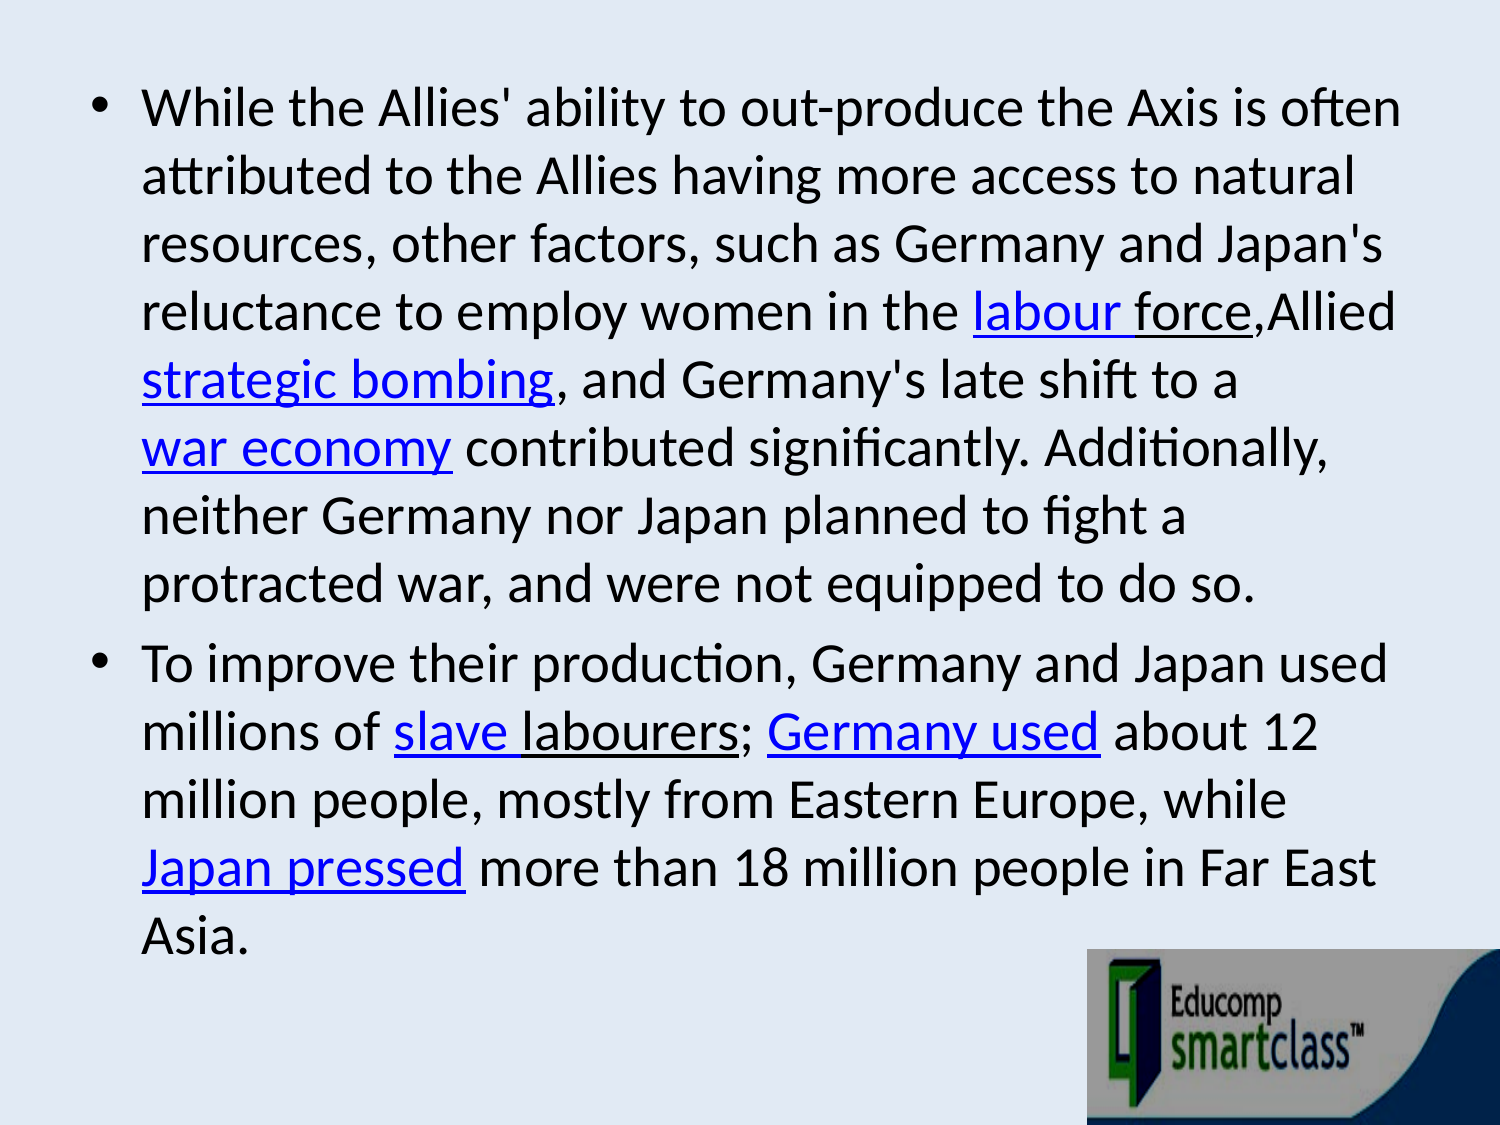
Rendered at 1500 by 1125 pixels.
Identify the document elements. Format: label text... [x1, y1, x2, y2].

picture [1087, 949, 1500, 1125]
list While the Allies' ability to out-produce the Axis is often attributed to the Allies having more access to natural resources, other factors, such as Germany and Japan's reluctance to employ women in the labour force,Allied strategic bombing, and Germany's late shift to a war economy contributed significantly. Additionally, neither Germany nor Japan planned to fight a protracted war, and were not equipped to do so. To improve their production, Germany and Japan used millions of slave labourers; Germany used about 12 million people, mostly from Eastern Europe, while Japan pressed more than 18 million people in Far East Asia. [75, 62, 1425, 1005]
